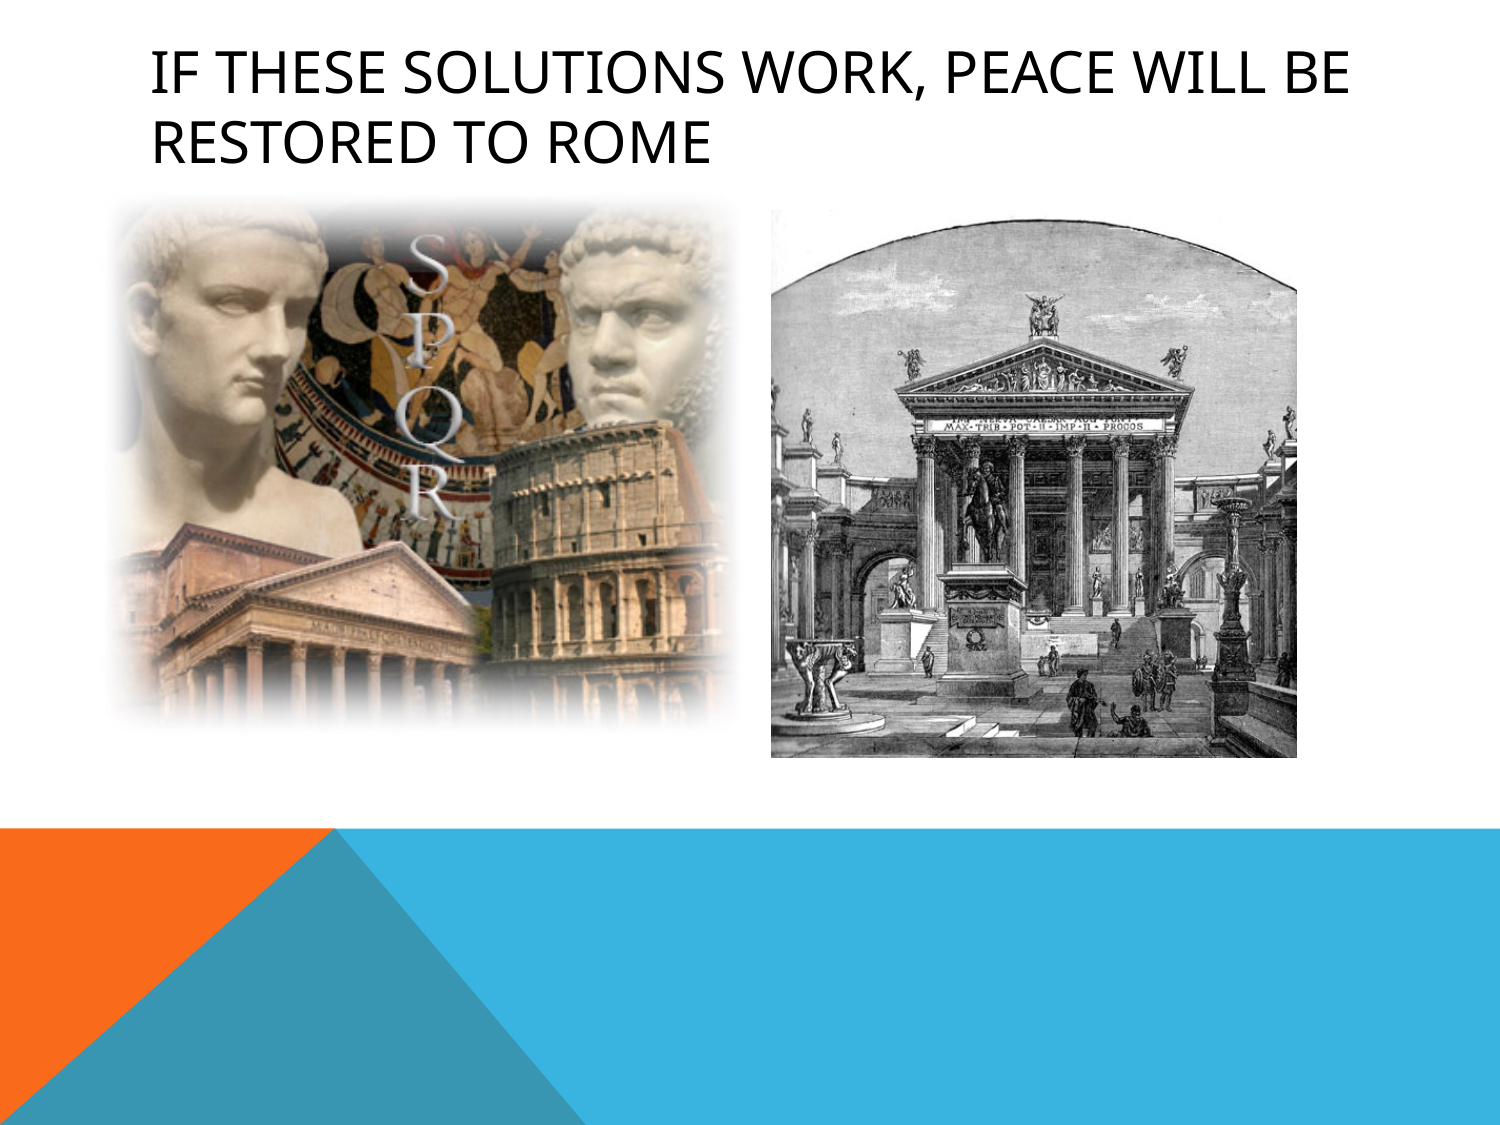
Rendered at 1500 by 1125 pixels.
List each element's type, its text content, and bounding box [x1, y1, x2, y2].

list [770, 210, 1297, 759]
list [97, 187, 750, 738]
title If these solutions work, peace will be restored to Rome [135, 60, 1369, 150]
